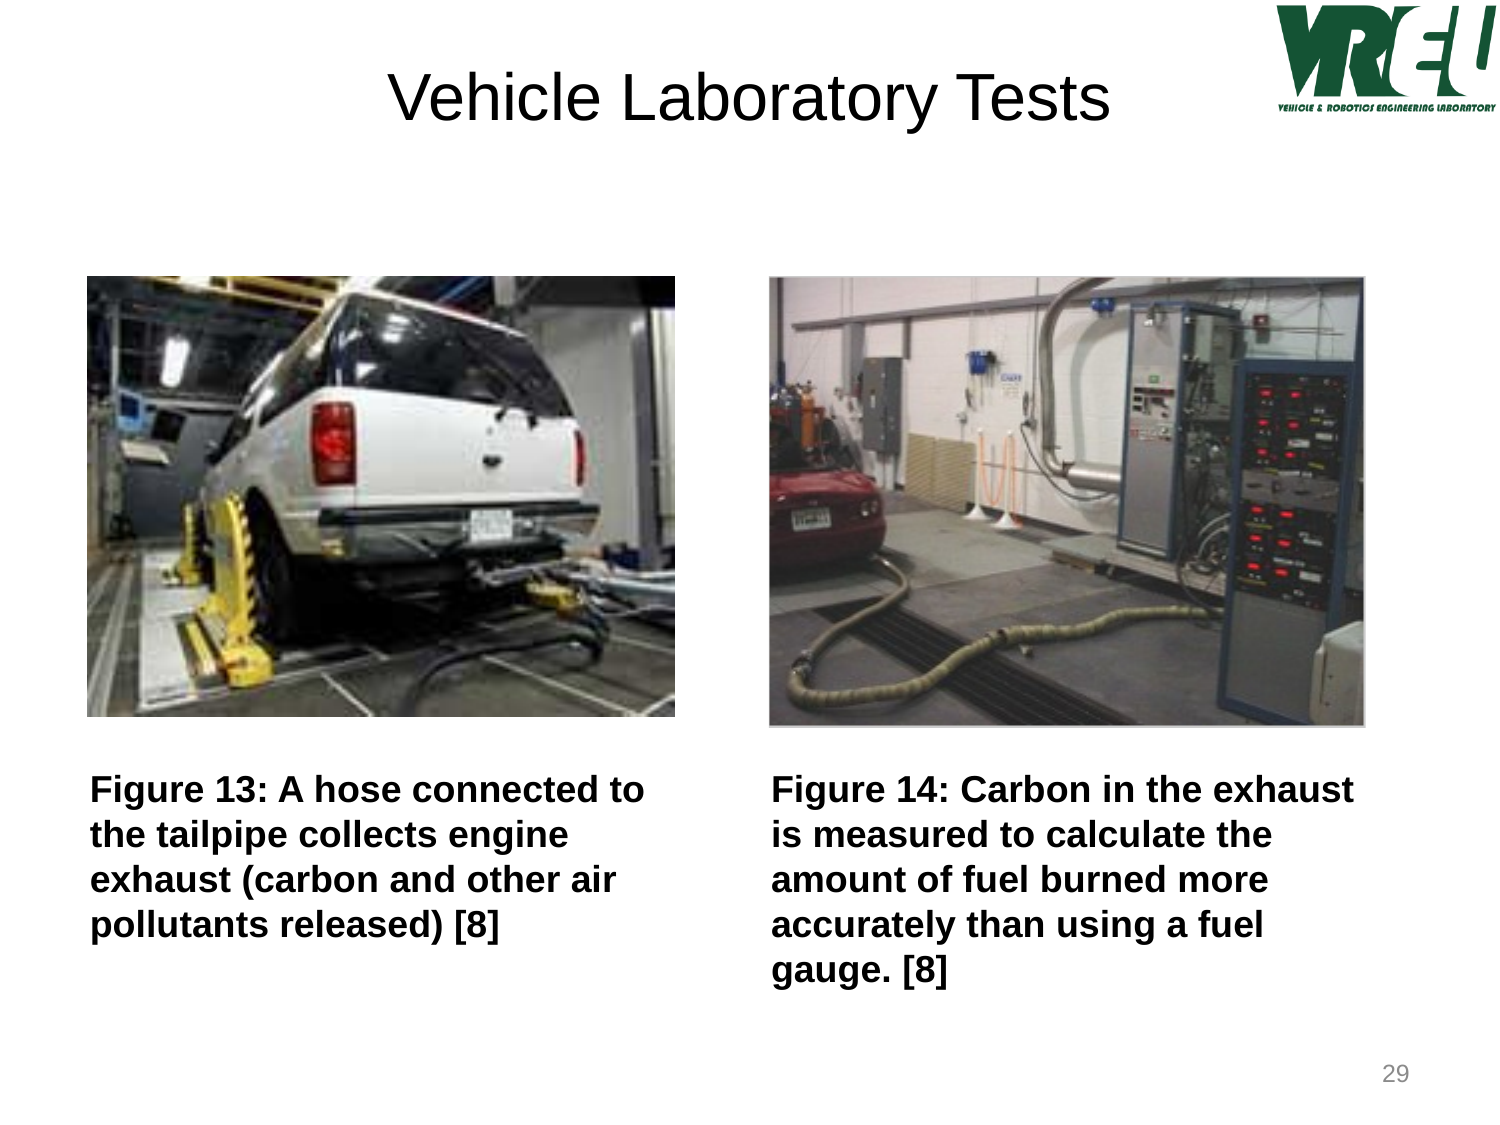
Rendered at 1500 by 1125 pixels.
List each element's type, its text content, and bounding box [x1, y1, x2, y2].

picture [768, 276, 1366, 728]
slide_number 29 [1074, 1042, 1425, 1103]
picture [87, 276, 676, 718]
text_box Vehicle Laboratory Tests [0, 45, 1500, 171]
picture [1271, 0, 1500, 45]
text_box Figure 14: Carbon in the exhaust is measured to calculate the amount of fuel burned more accurately than using a fuel gauge. [8] [756, 757, 1394, 998]
text_box Figure 13: A hose connected to the tailpipe collects engine exhaust (carbon and other air pollutants released) [8] [75, 757, 713, 953]
